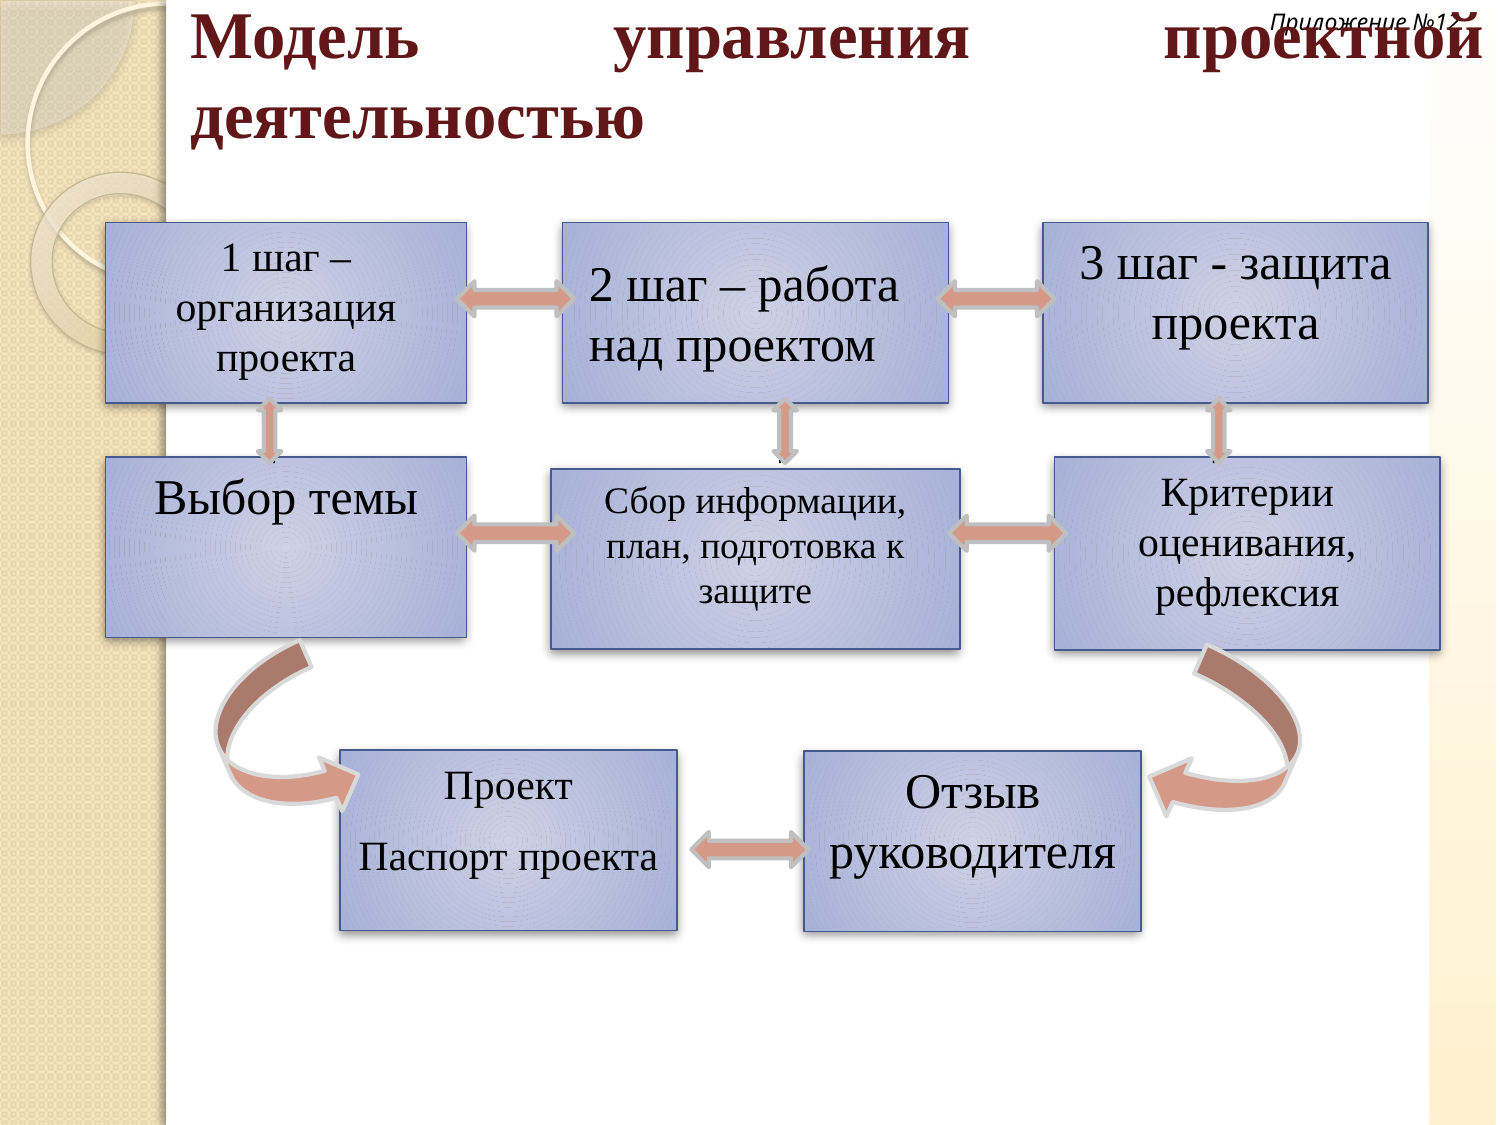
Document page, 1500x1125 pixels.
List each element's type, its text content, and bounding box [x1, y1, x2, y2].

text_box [105, 222, 1441, 932]
title Модель управления проектной деятельностью [175, 35, 1223, 129]
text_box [1230, 0, 1500, 1125]
